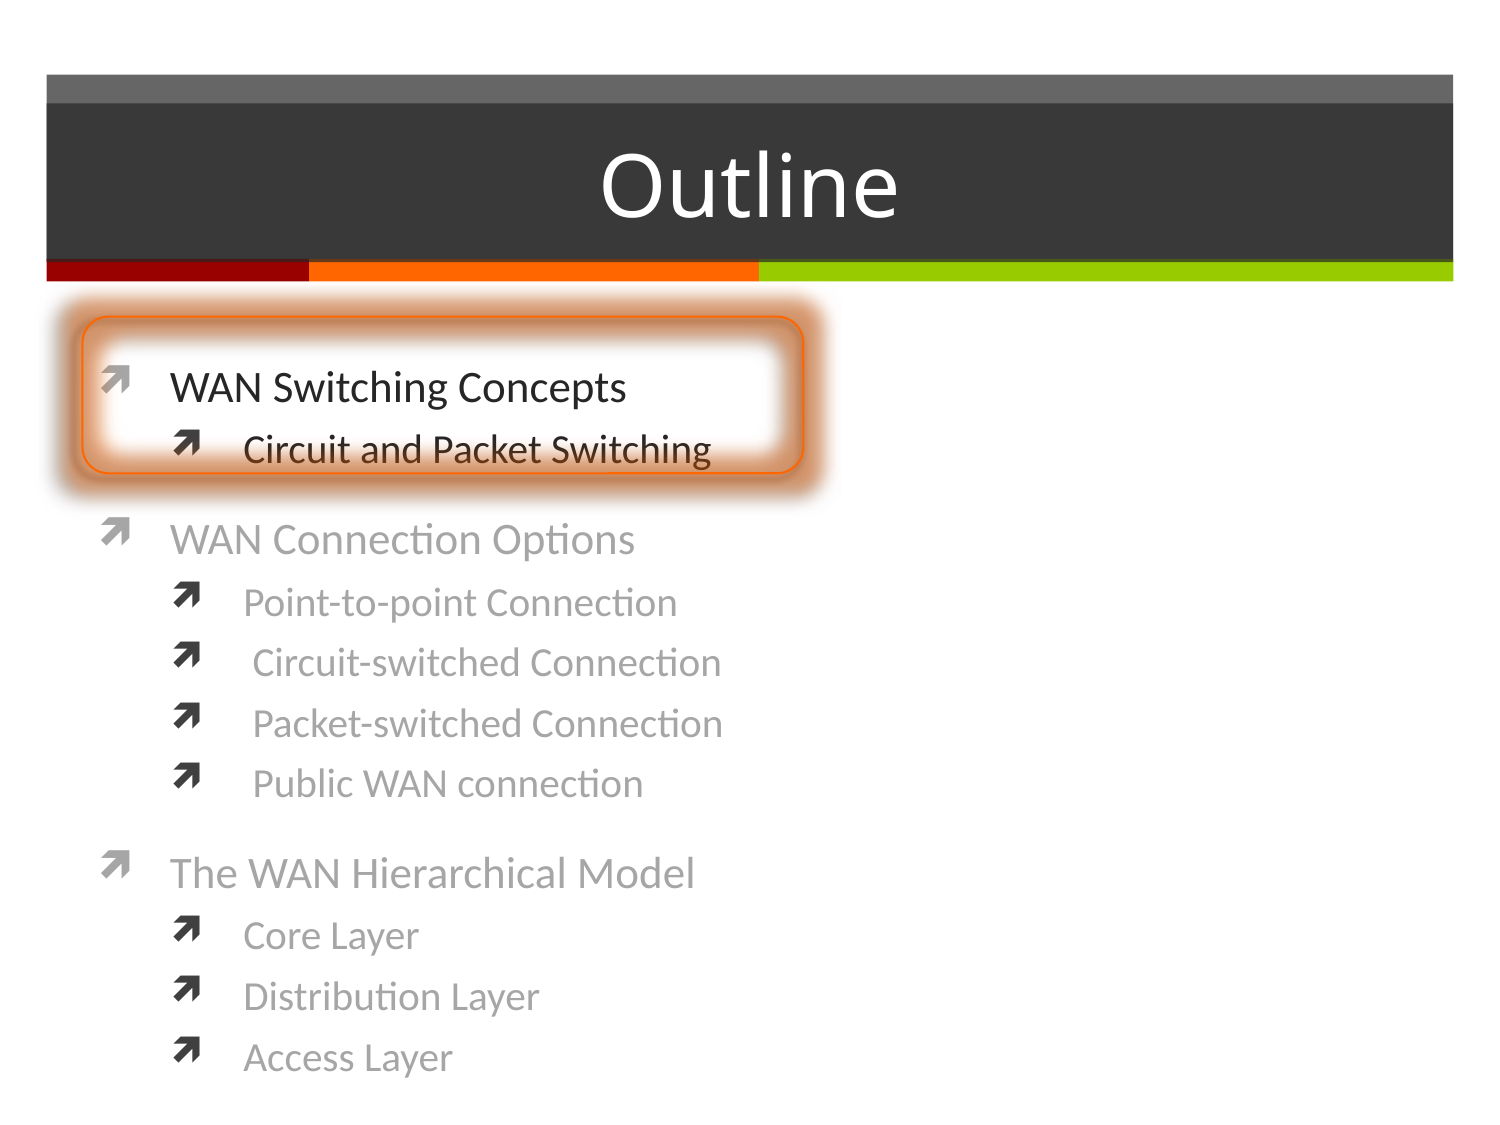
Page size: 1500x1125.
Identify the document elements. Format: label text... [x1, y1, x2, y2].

list WAN Switching Concepts Circuit and Packet Switching WAN Connection Options Point-to-point Connection Circuit-switched Connection Packet-switched Connection Public WAN connection The WAN Hierarchical Model Core Layer Distribution Layer Access Layer [82, 350, 1454, 1090]
text_box [81, 315, 805, 475]
title Outline [46, 103, 1454, 263]
